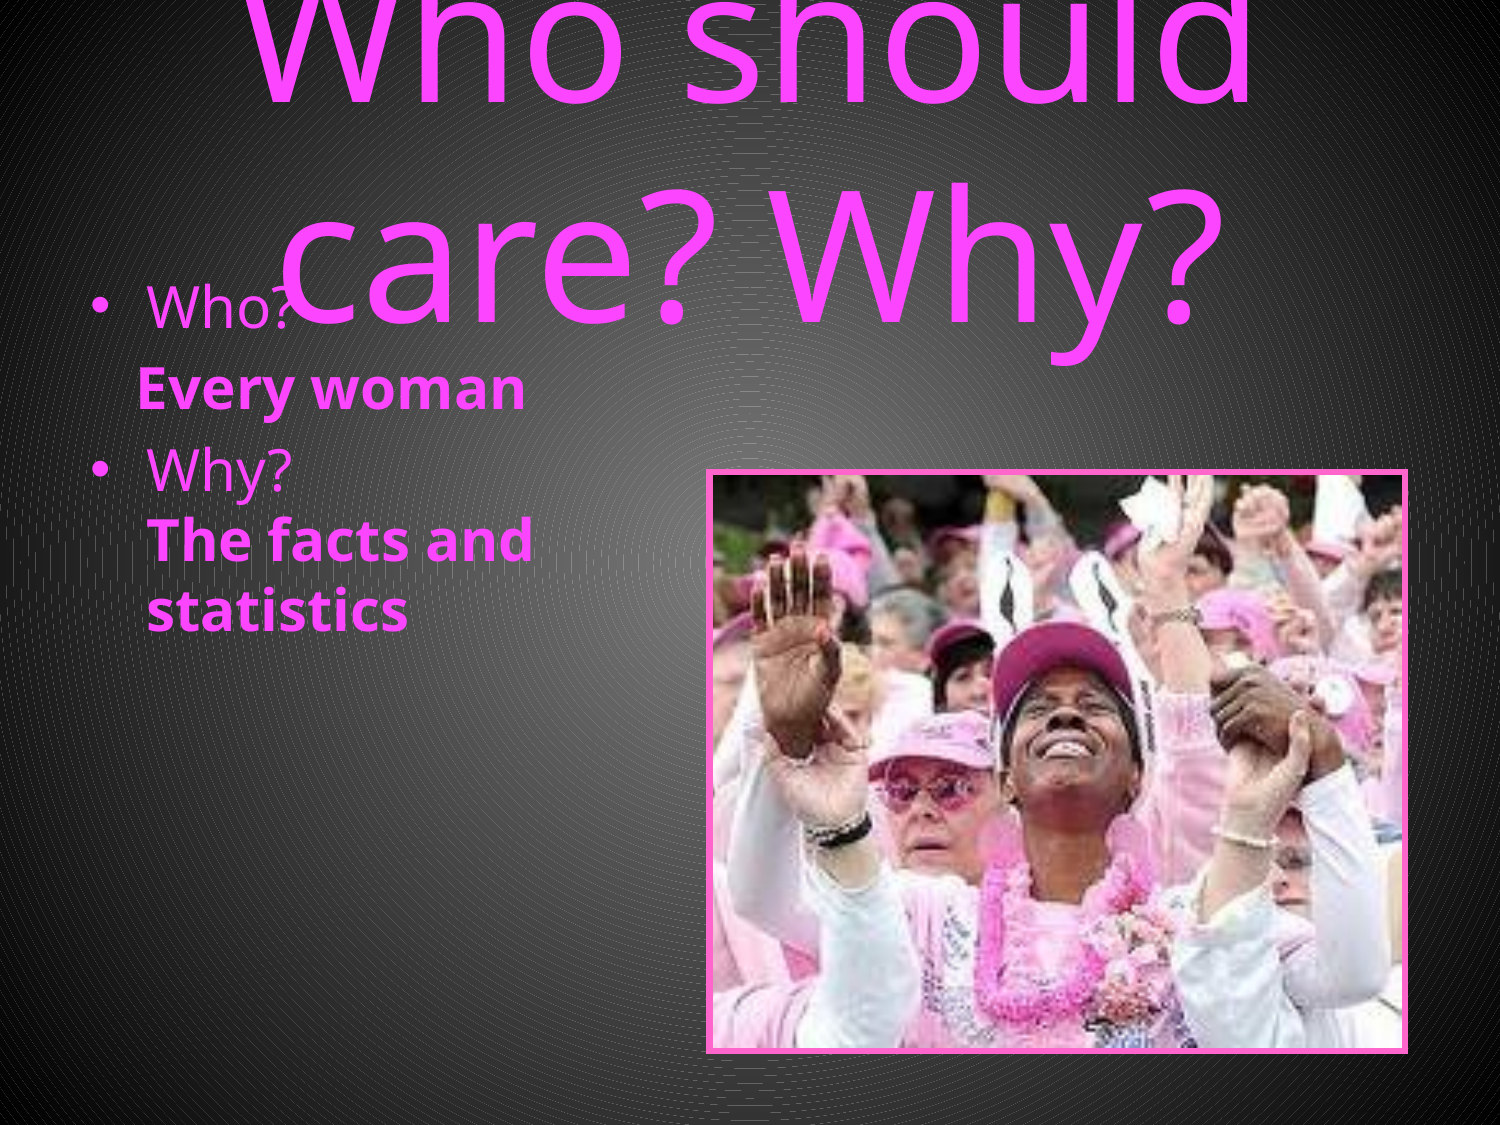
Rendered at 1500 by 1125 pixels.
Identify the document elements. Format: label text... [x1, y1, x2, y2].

picture [712, 474, 1402, 1049]
title Who should care? Why? [75, 45, 1425, 233]
list Who? Every woman Why? The facts and statistics [75, 262, 663, 725]
